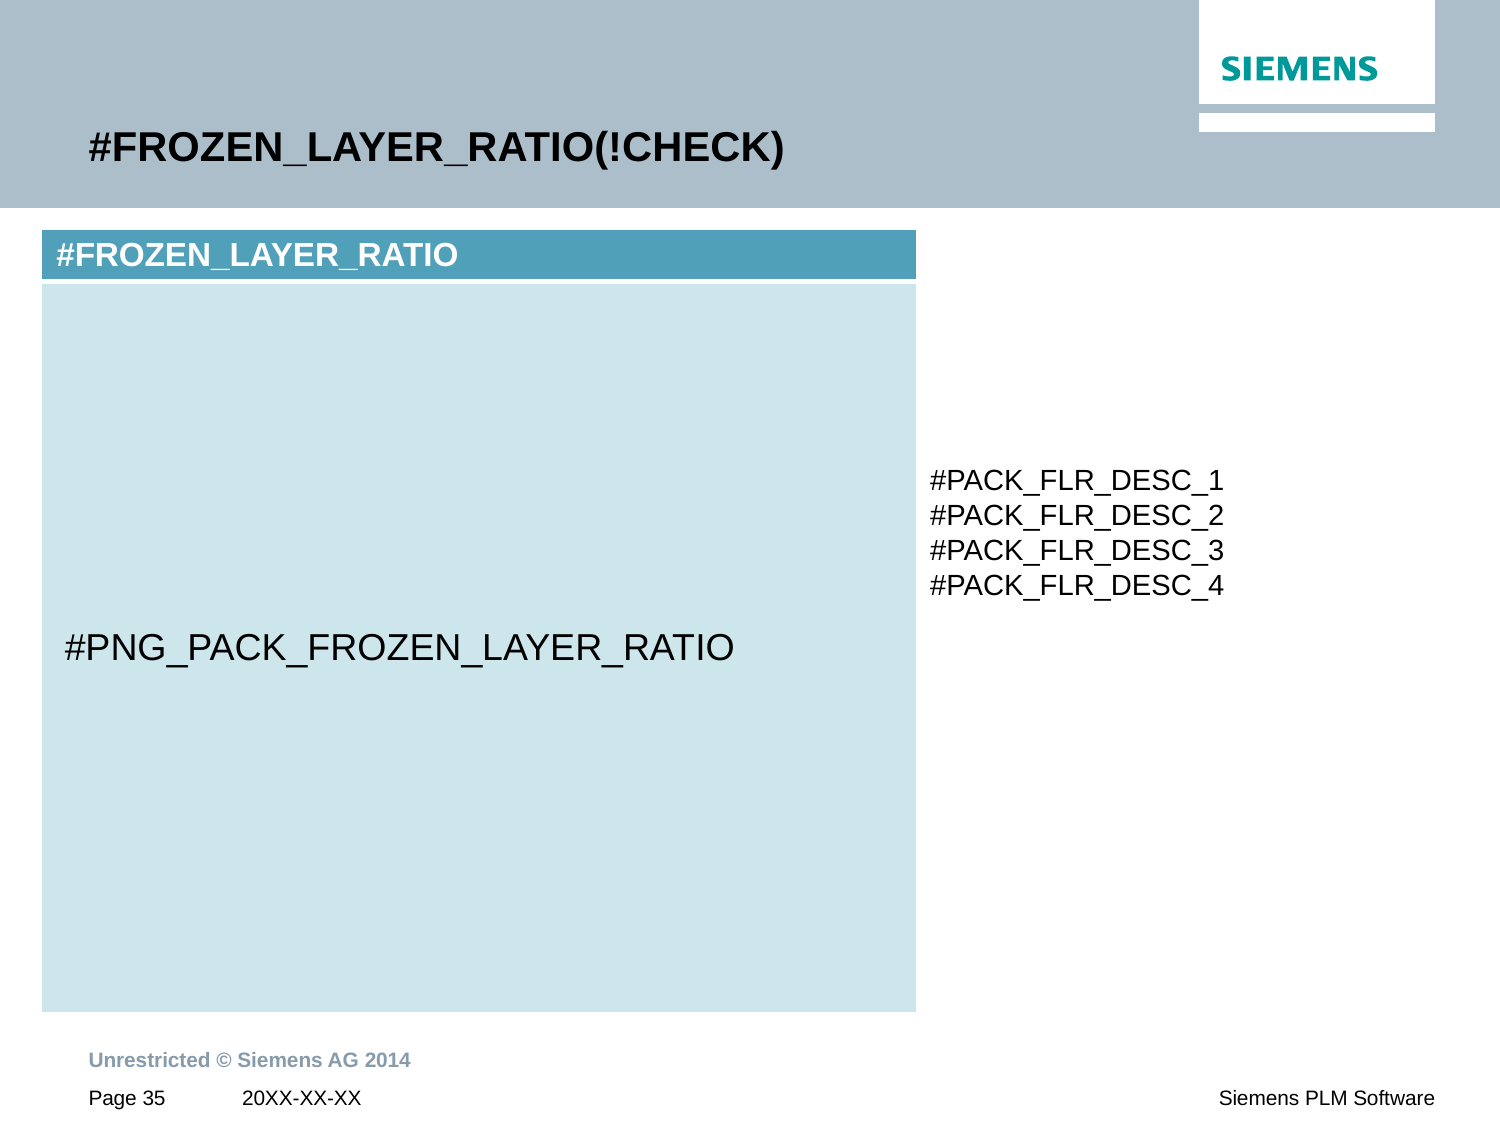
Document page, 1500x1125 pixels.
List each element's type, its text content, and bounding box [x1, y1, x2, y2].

table_cell [42, 284, 916, 1012]
text_box #PACK_FLR_DESC_1 #PACK_FLR_DESC_2 #PACK_FLR_DESC_3 #PACK_FLR_DESC_4 [915, 453, 1436, 644]
text_box #PNG_PACK_FROZEN_LAYER_RATIO [64, 302, 892, 988]
title #FROZEN_LAYER_RATIO(!CHECK) [0, 0, 1500, 209]
table_header #FROZEN_LAYER_RATIO [42, 230, 916, 279]
